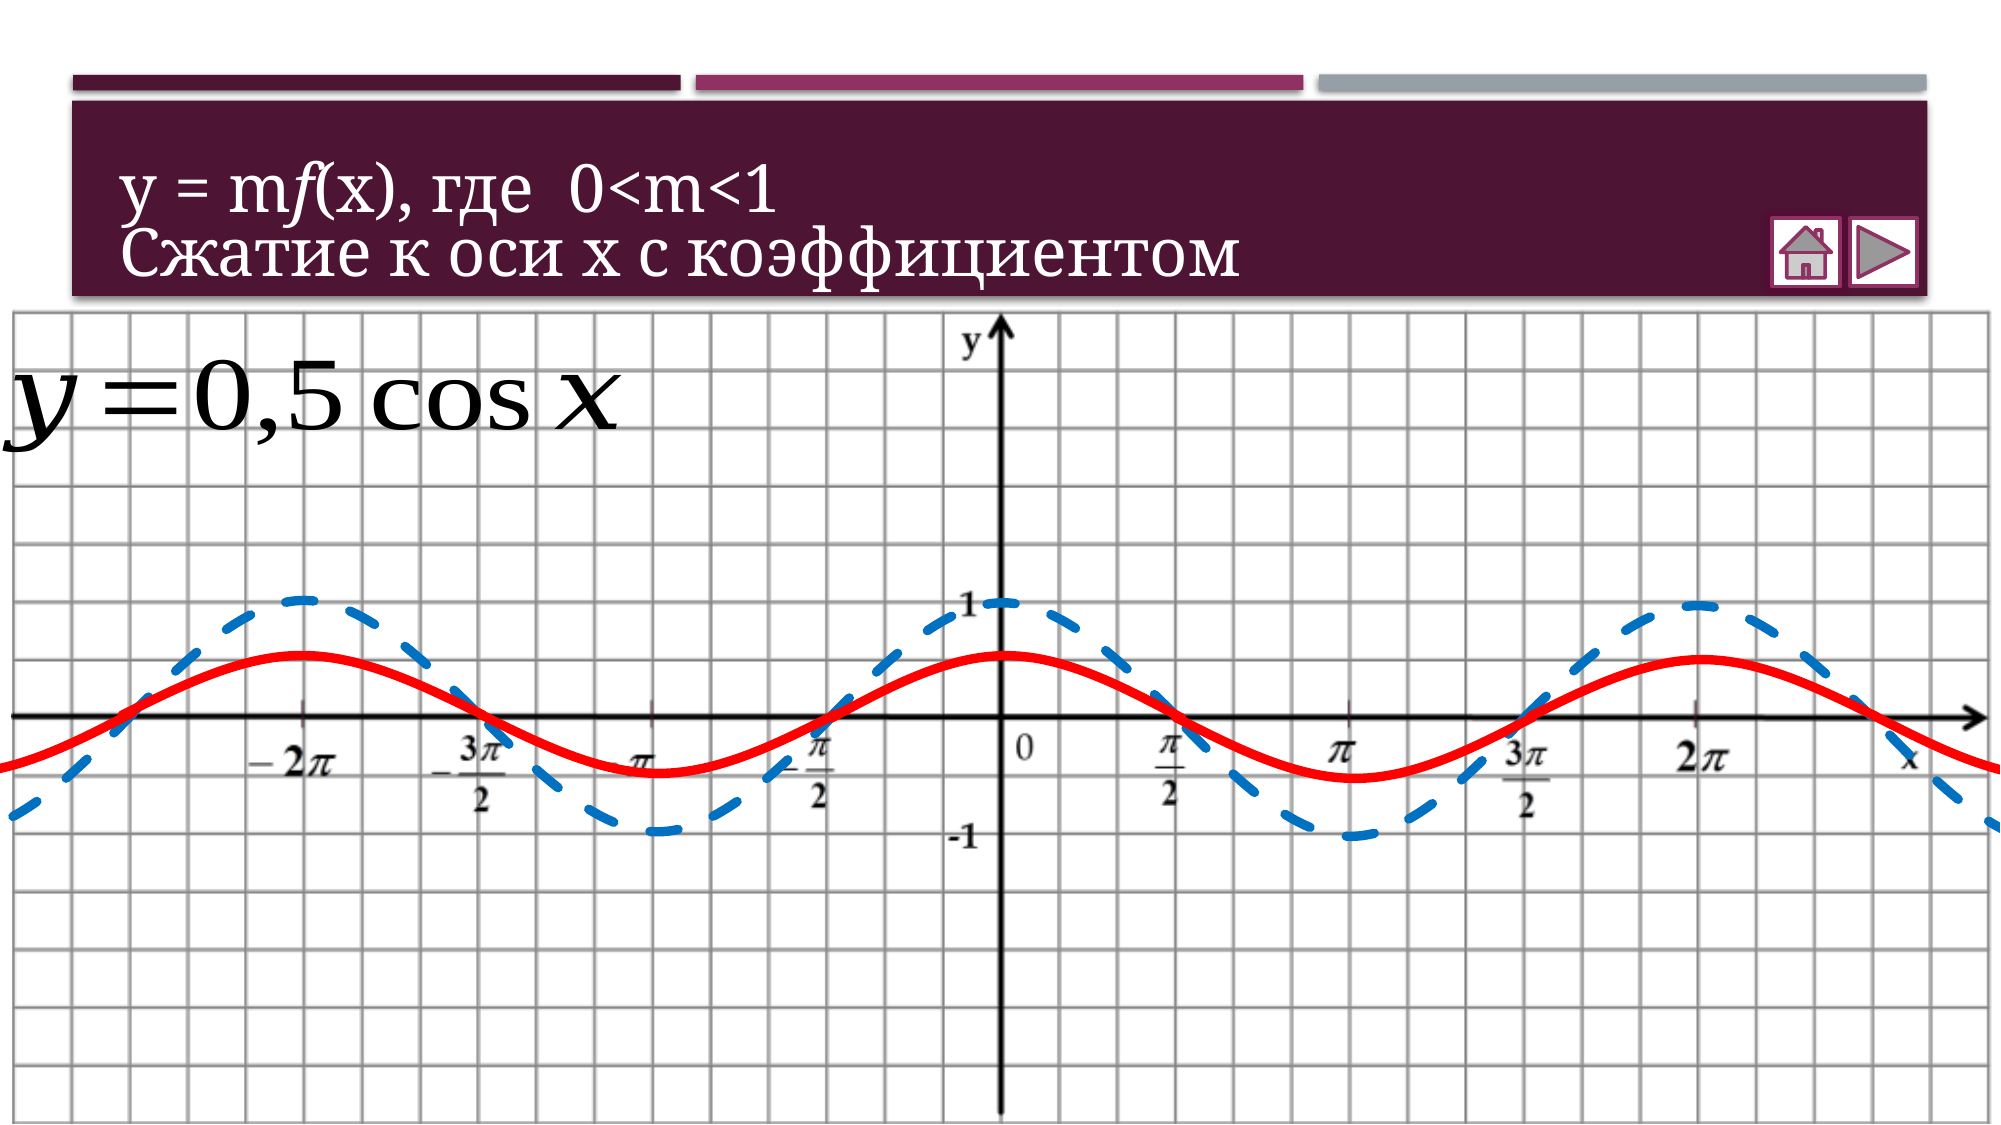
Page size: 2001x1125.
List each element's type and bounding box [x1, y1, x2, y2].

text_box [1770, 216, 1842, 284]
text_box [0, 599, 2000, 652]
text_box [0, 790, 2000, 844]
text_box [1851, 216, 1919, 284]
picture [10, 844, 2000, 1125]
picture [10, 286, 2000, 599]
text_box [0, 654, 2000, 779]
